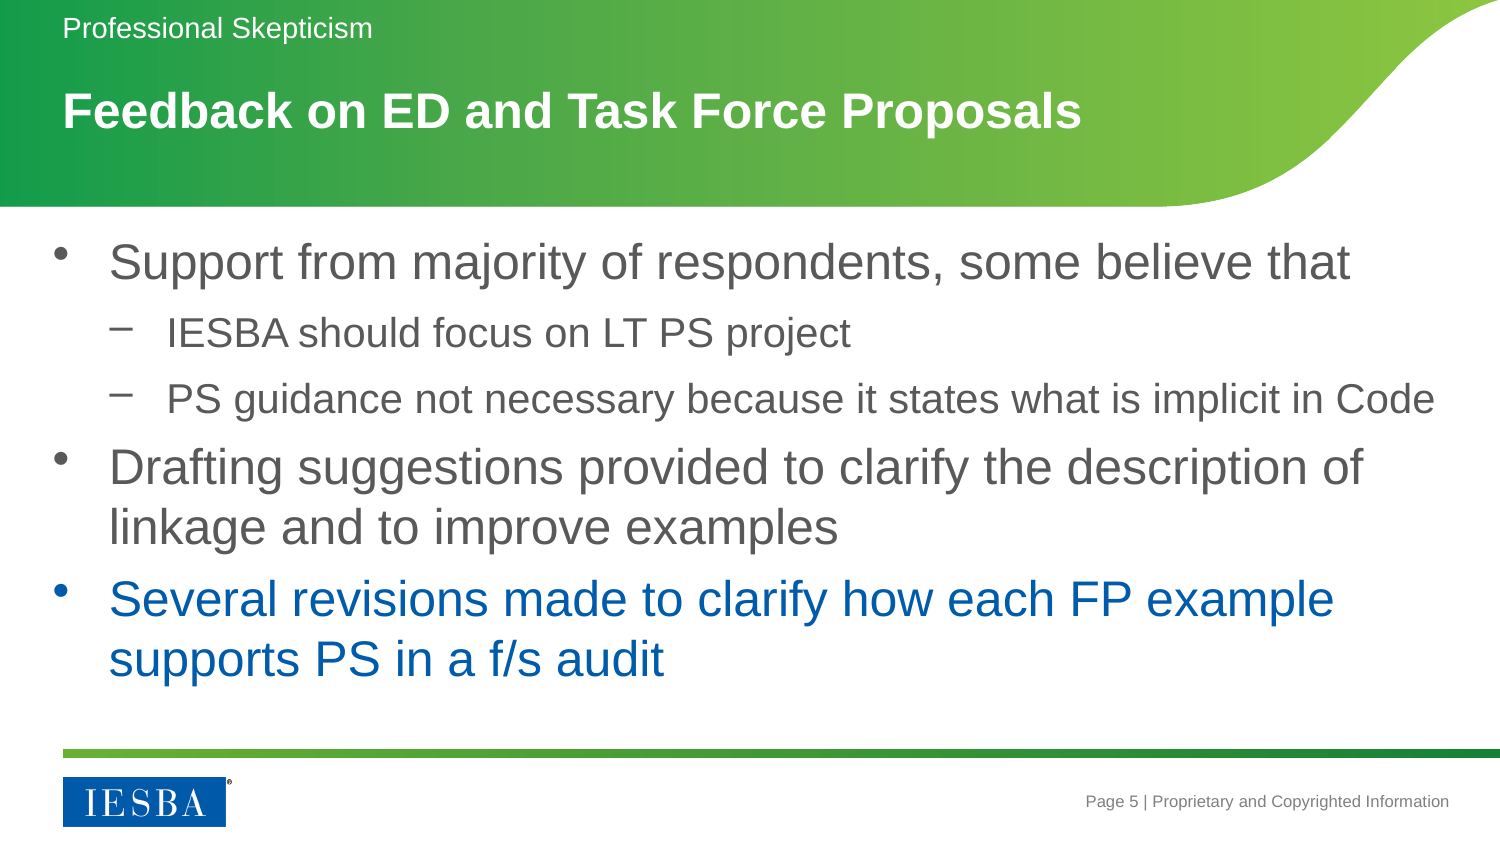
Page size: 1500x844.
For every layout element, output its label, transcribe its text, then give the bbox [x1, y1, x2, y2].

picture [0, 0, 1500, 207]
list Support from majority of respondents, some believe that IESBA should focus on LT PS project PS guidance not necessary because it states what is implicit in Code Drafting suggestions provided to clarify the description of linkage and to improve examples Several revisions made to clarify how each FP example supports PS in a f/s audit [37, 221, 1475, 722]
title Feedback on ED and Task Force Proposals [62, 75, 1300, 142]
subtitle Professional Skepticism [62, 9, 500, 38]
picture [63, 777, 232, 827]
